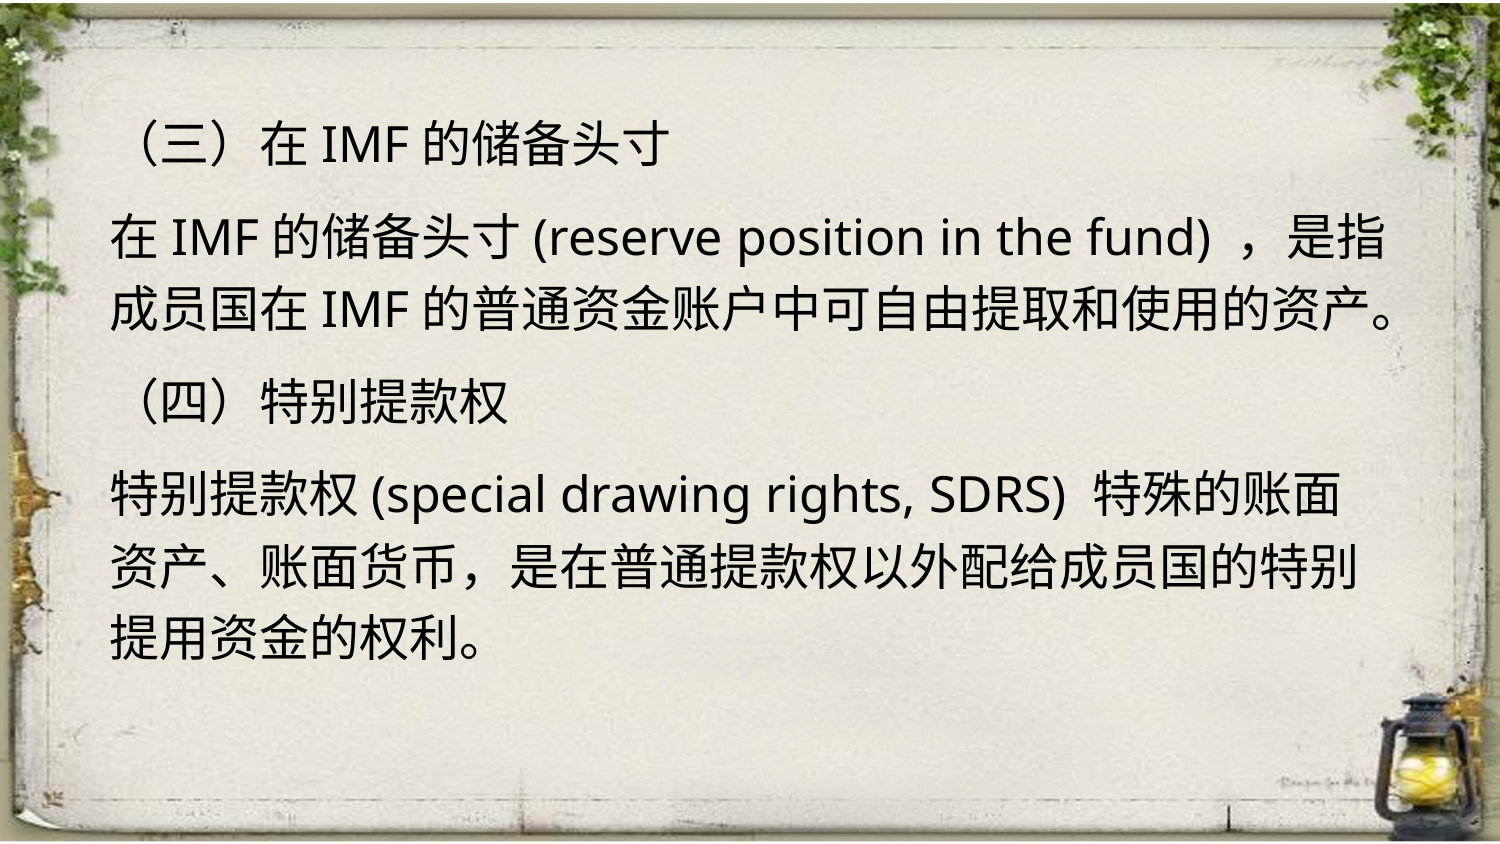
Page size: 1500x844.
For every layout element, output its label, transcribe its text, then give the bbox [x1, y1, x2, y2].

list （三）在IMF的储备头寸 在IMF的储备头寸(reserve position in the fund) ，是指成员国在IMF的普通资金账户中可自由提取和使用的资产。 （四）特别提款权 特别提款权(special drawing rights, SDRS) 特殊的账面资产、账面货币，是在普通提款权以外配给成员国的特别提用资金的权利。 [94, 92, 1406, 751]
picture [0, 0, 1500, 844]
